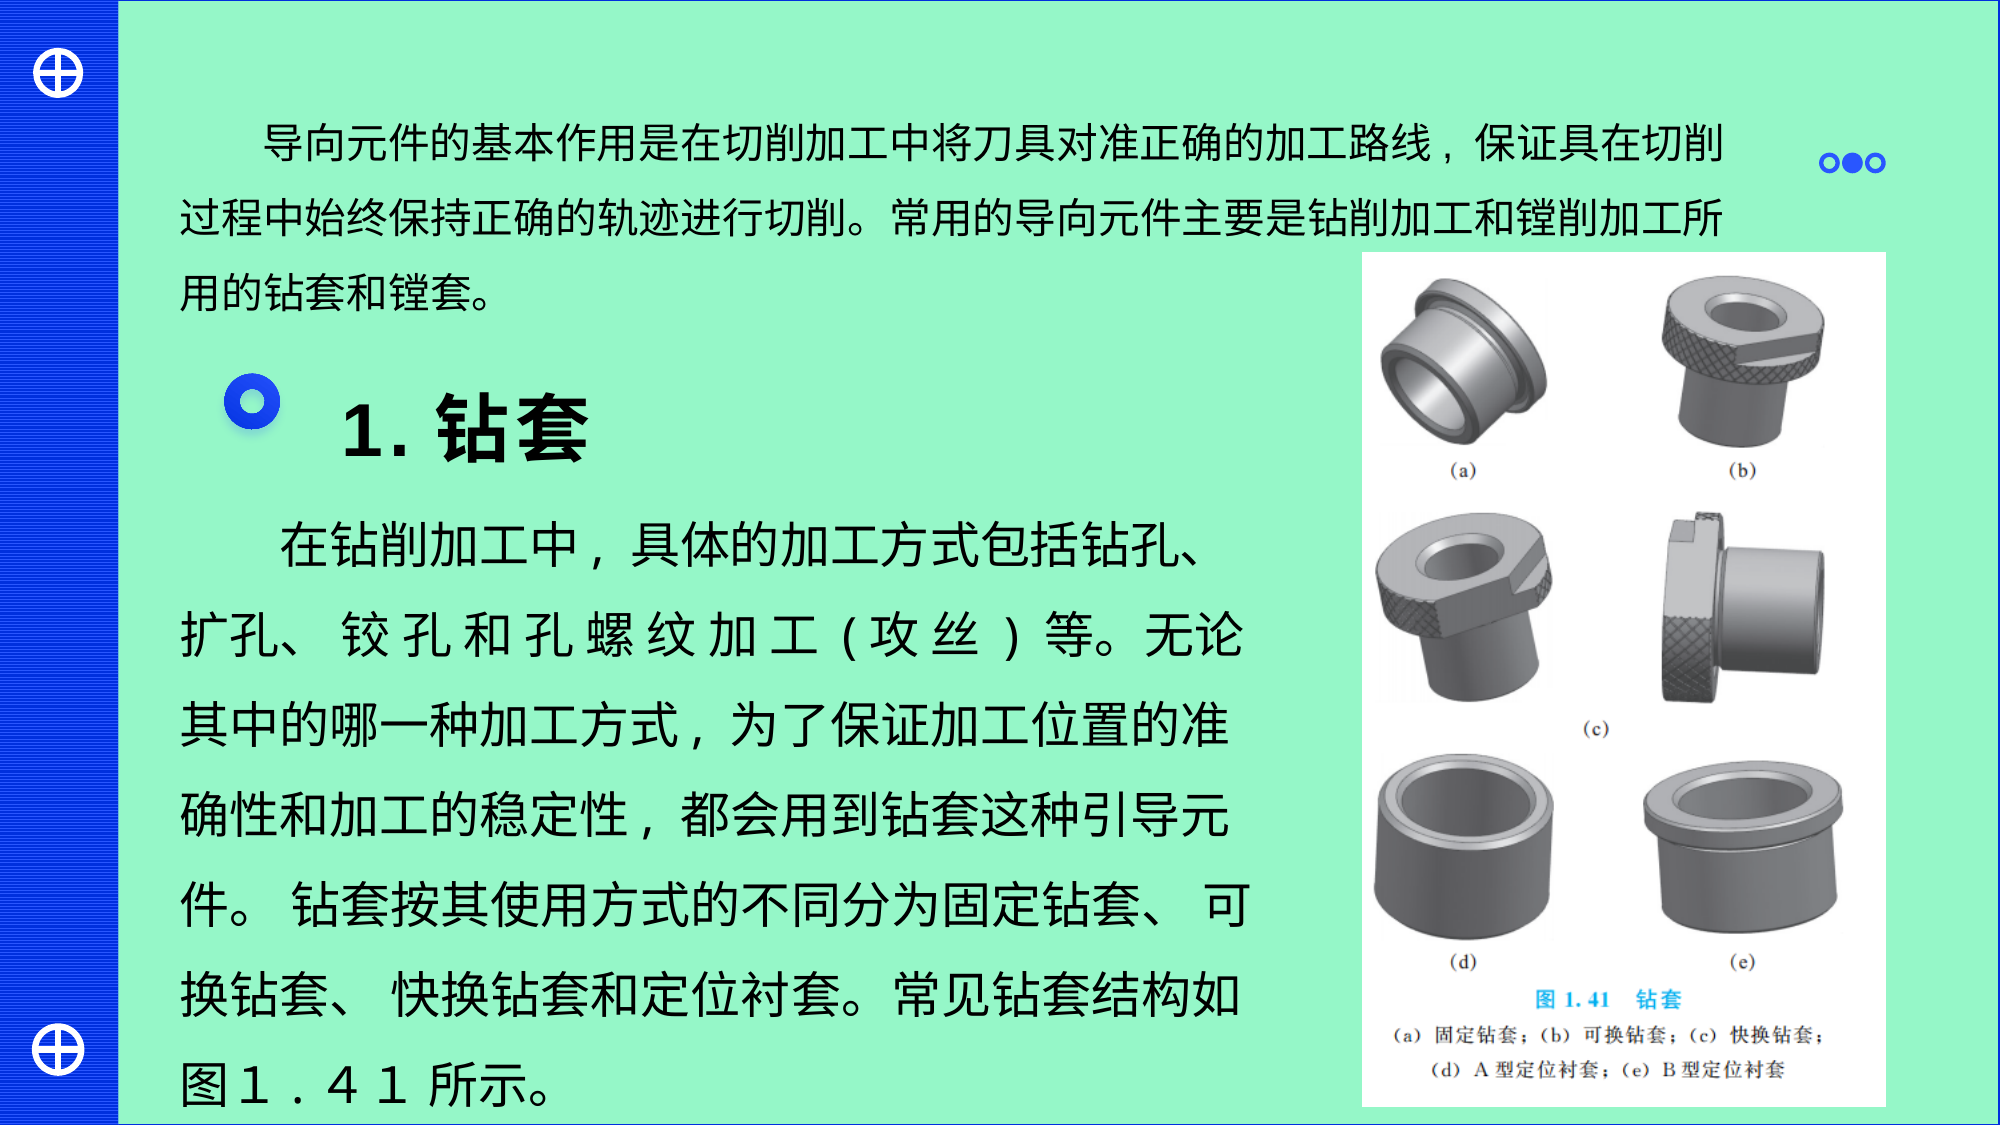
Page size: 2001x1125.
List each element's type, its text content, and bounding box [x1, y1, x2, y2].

text_box [35, 49, 82, 96]
text_box [33, 1025, 83, 1074]
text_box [1819, 152, 1886, 174]
picture [1362, 252, 1886, 1107]
text_box 在钻削加工中, 具体的加工方式包括钻孔、 扩孔、 铰 孔 和 孔 螺 纹 加 工 (攻 丝 ) 等。无论其中的哪一种加工方式, 为了保证加工位置的准确性和加工的稳定性, 都会用到钻套这种引导元件。 钻套按其使用方式的不同分为固定钻套、 可换钻套、 快换钻套和定位衬套。常见钻套结构如图１.４１ 所示。 [164, 475, 1288, 1121]
text_box 导向元件的基本作用是在切削加工中将刀具对准正确的加工路线, 保证具在切削过程中始终保持正确的轨迹进行切削。常用的导向元件主要是钻削加工和镗削加工所用的钻套和镗套。 [164, 84, 1773, 325]
text_box [0, 0, 119, 1125]
text_box 1.钻套 [218, 357, 1362, 479]
